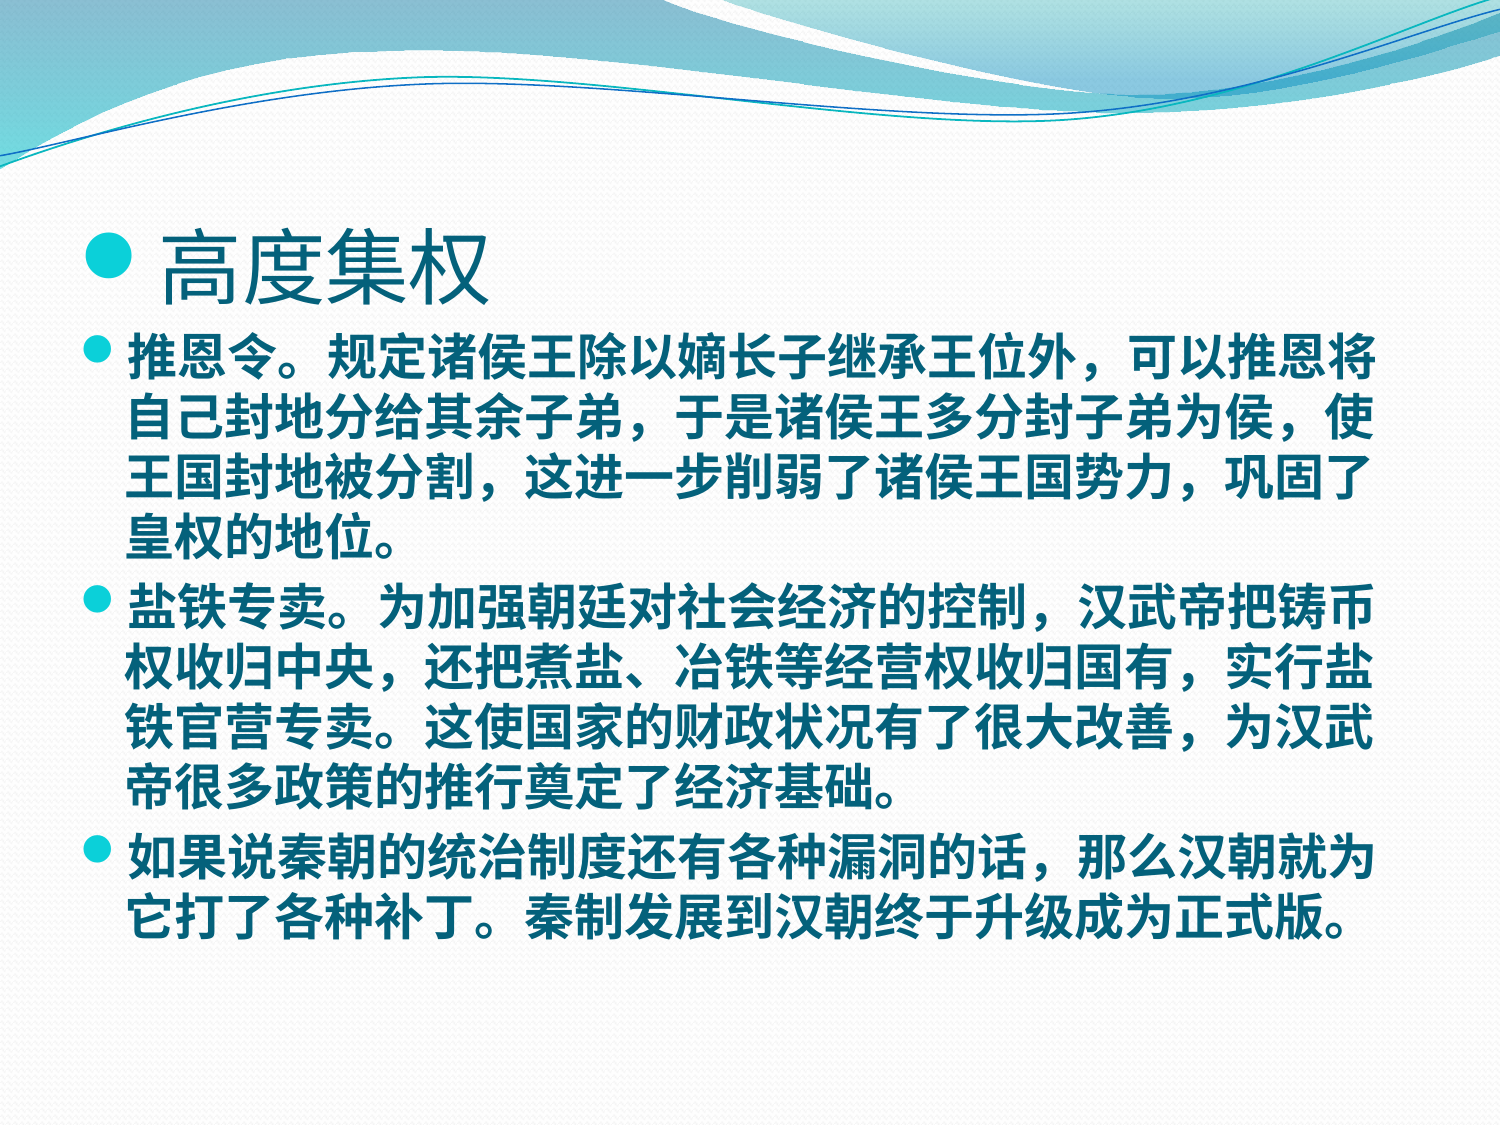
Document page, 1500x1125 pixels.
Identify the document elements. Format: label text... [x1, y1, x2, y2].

list 高度集权 推恩令。规定诸侯王除以嫡长子继承王位外，可以推恩将自己封地分给其余子弟，于是诸侯王多分封子弟为侯，使王国封地被分割，这进一步削弱了诸侯王国势力，巩固了皇权的地位。 盐铁专卖。为加强朝廷对社会经济的控制，汉武帝把铸币权收归中央，还把煮盐、冶铁等经营权收归国有，实行盐铁官营专卖。这使国家的财政状况有了很大改善，为汉武帝很多政策的推行奠定了经济基础。 如果说秦朝的统治制度还有各种漏洞的话，那么汉朝就为它打了各种补丁。秦制发展到汉朝终于升级成为正式版。 [64, 208, 1412, 1038]
